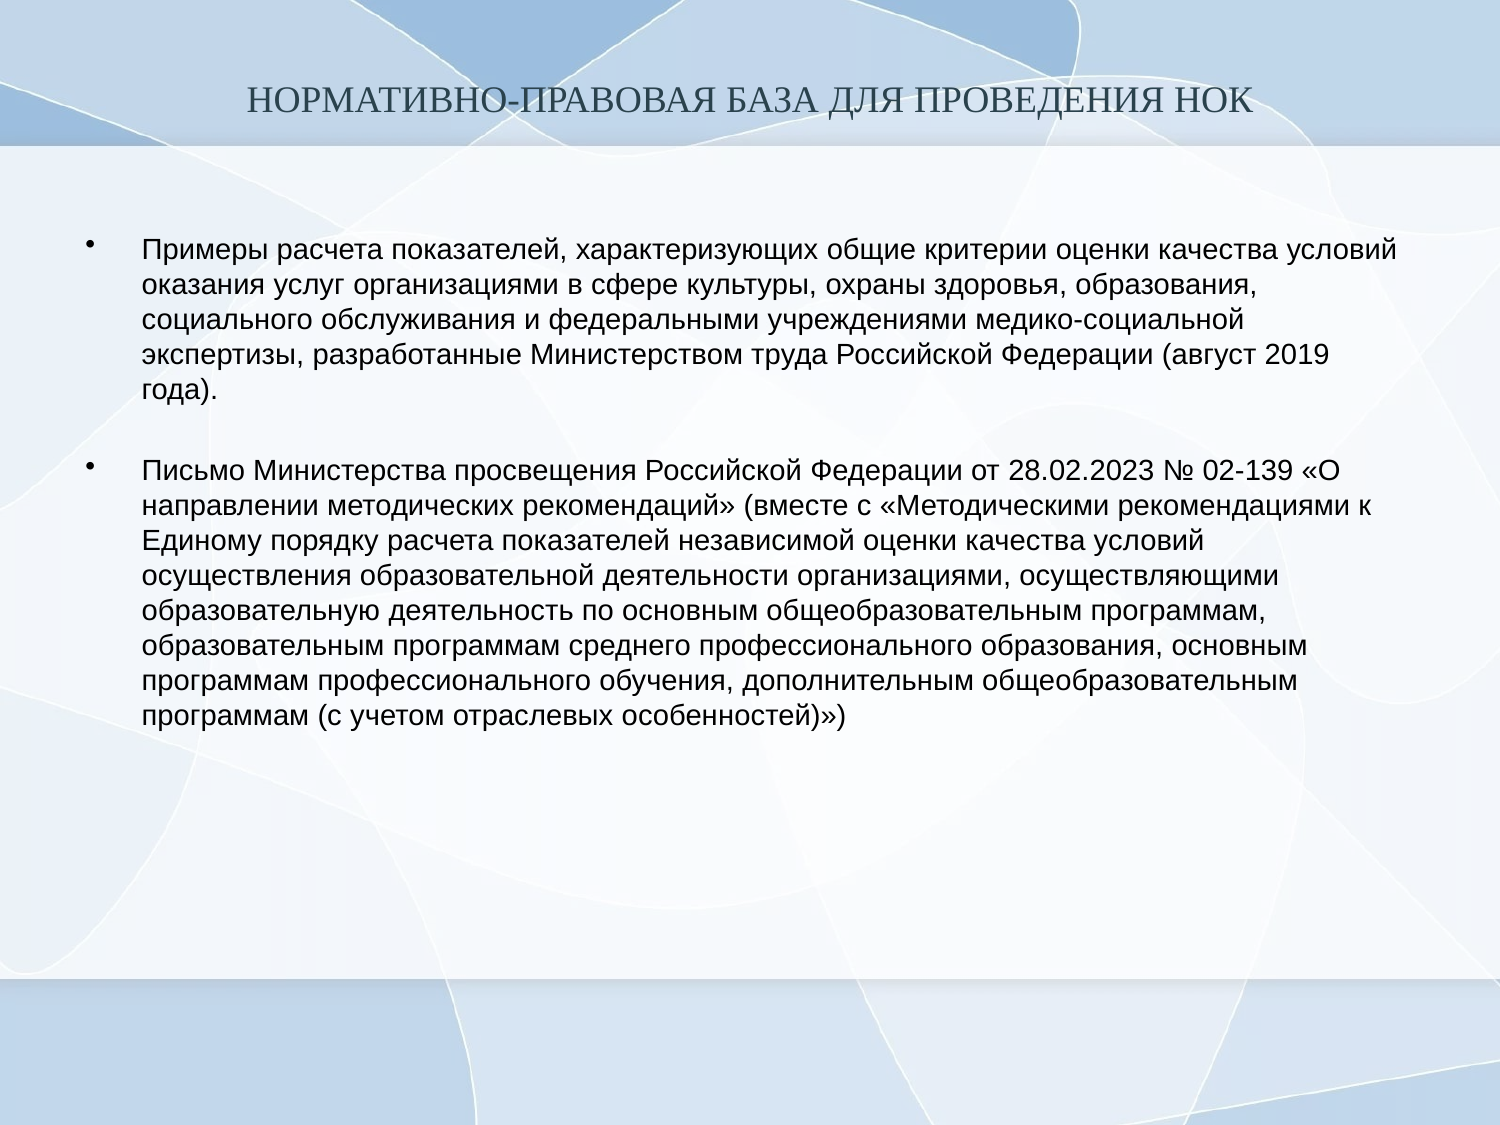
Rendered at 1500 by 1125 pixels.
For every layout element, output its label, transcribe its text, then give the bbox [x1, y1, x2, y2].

table_cell 94 [0, 0, 1500, 1125]
title НОРМАТИВНО-ПРАВОВАЯ БАЗА ДЛЯ ПРОВЕДЕНИЯ НОК [75, 27, 1425, 163]
list Примеры расчета показателей, характеризующих общие критерии оценки качества условий оказания услуг организациями в сфере культуры, охраны здоровья, образования, социального обслуживания и федеральными учреждениями медико-социальной экспертизы, разработанные Министерством труда Российской Федерации (август 2019 года). Письмо Министерства просвещения Российской Федерации от 28.02.2023 № 02-139 «О направлении методических рекомендаций» (вместе с «Методическими рекомендациями к Единому порядку расчета показателей независимой оценки качества условий осуществления образовательной деятельности организациями, осуществляющими образовательную деятельность по основным общеобразовательным программам, образовательным программам среднего профессионального образования, основным программам профессионального обучения, дополнительным общеобразовательным программам (с учетом отраслевых особенностей)») [70, 222, 1425, 1005]
